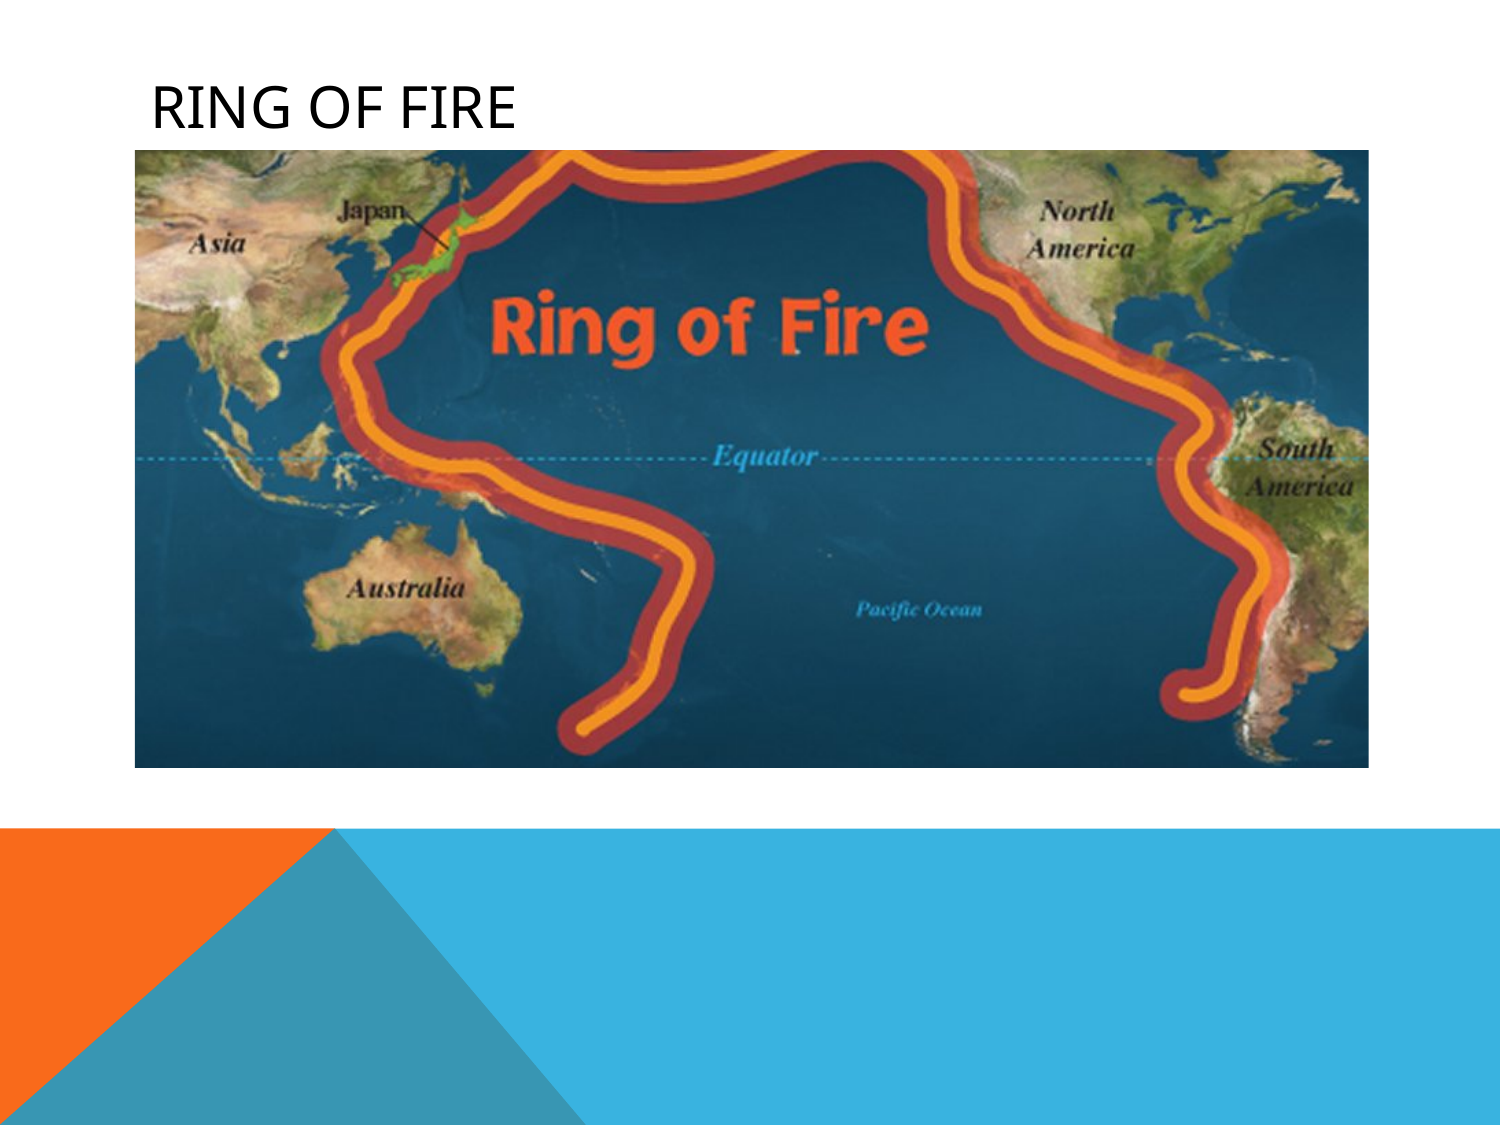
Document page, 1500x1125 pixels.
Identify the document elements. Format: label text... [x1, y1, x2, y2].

title RING OF FIRE [135, 60, 1369, 149]
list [134, 149, 1369, 768]
